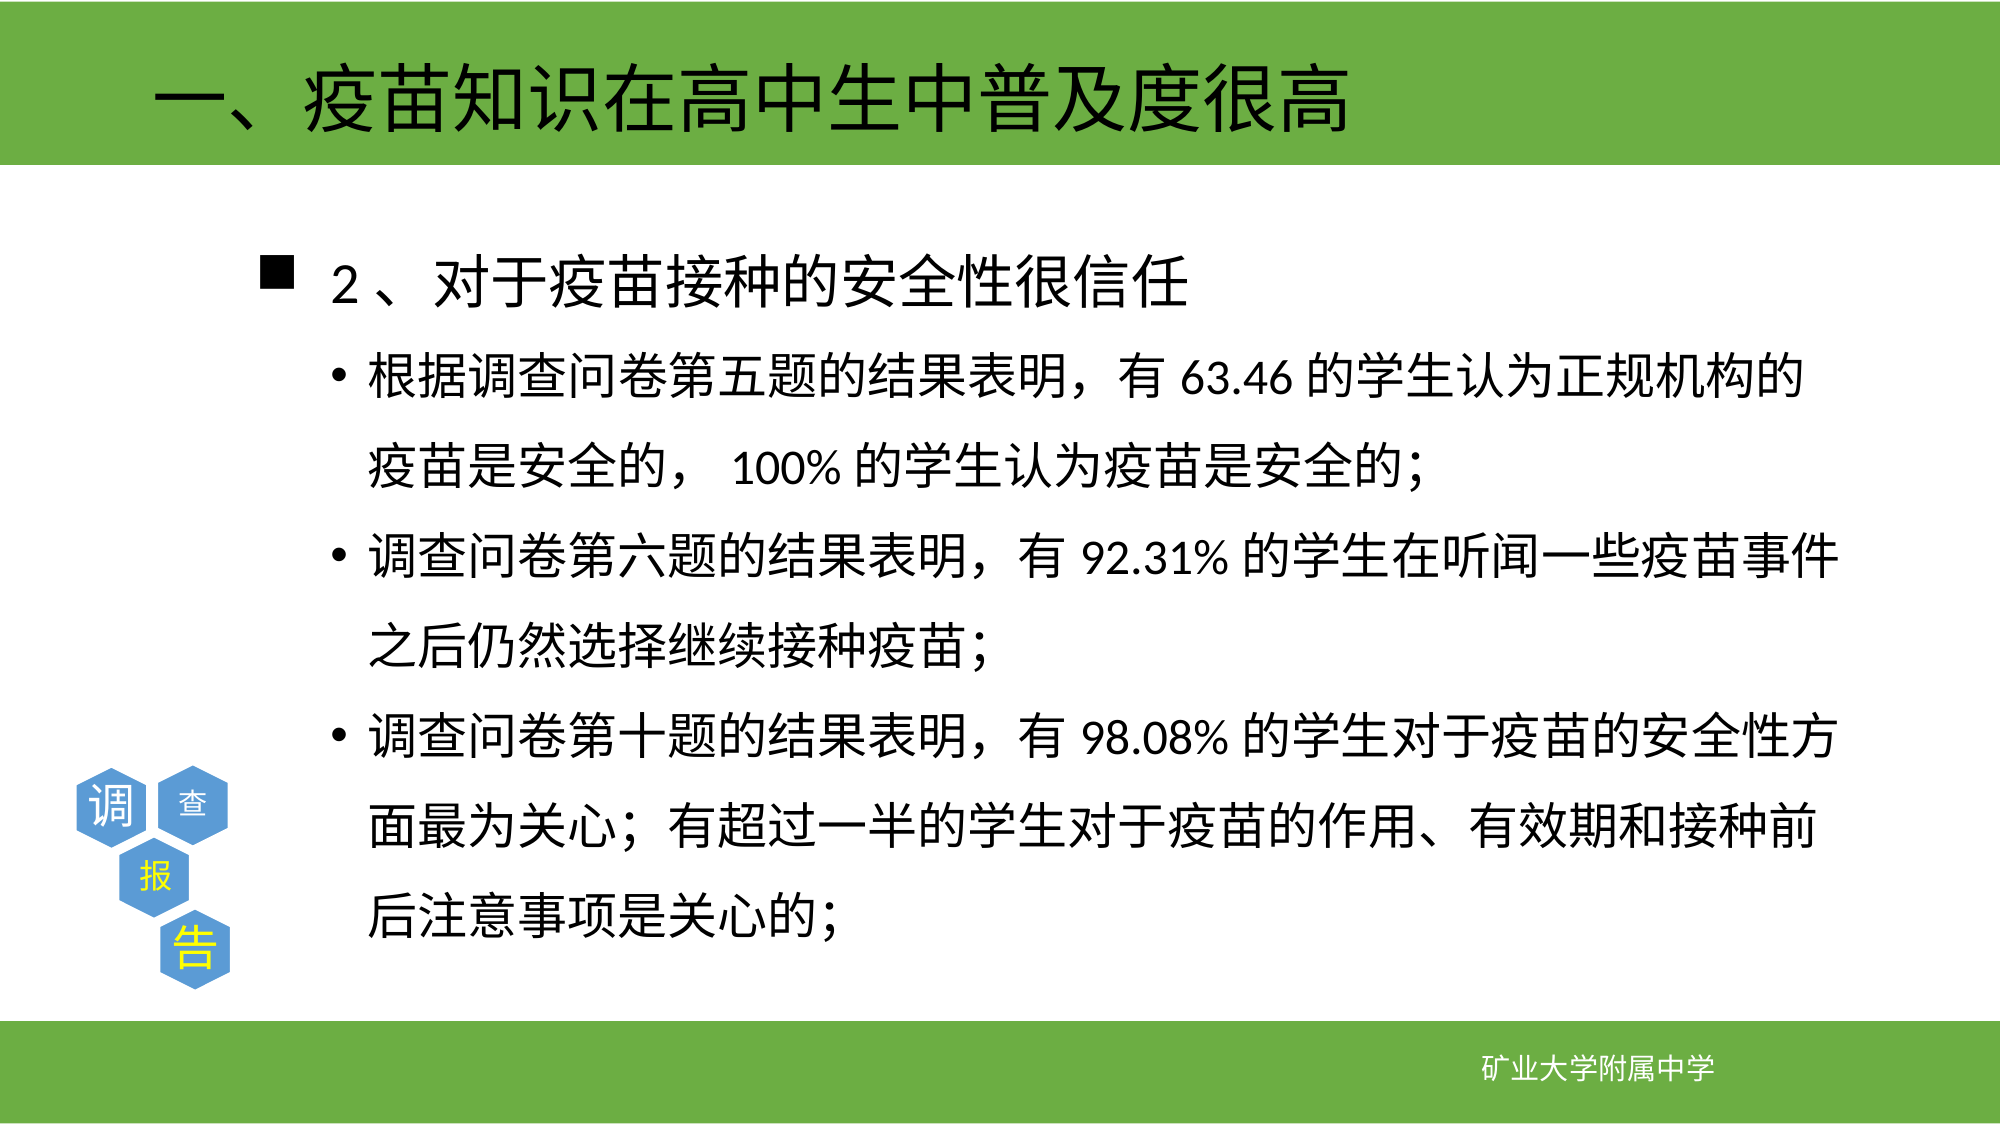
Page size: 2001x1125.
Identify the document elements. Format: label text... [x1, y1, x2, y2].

list 2、对于疫苗接种的安全性很信任 根据调查问卷第五题的结果表明，有63.46的学生认为正规机构的疫苗是安全的，100%的学生认为疫苗是安全的； 调查问卷第六题的结果表明，有92.31%的学生在听闻一些疫苗事件之后仍然选择继续接种疫苗； 调查问卷第十题的结果表明，有98.08%的学生对于疫苗的安全性方面最为关心；有超过一半的学生对于疫苗的作用、有效期和接种前后注意事项是关心的； [240, 202, 1863, 1014]
title 一、疫苗知识在高中生中普及度很高 [137, 50, 1863, 154]
